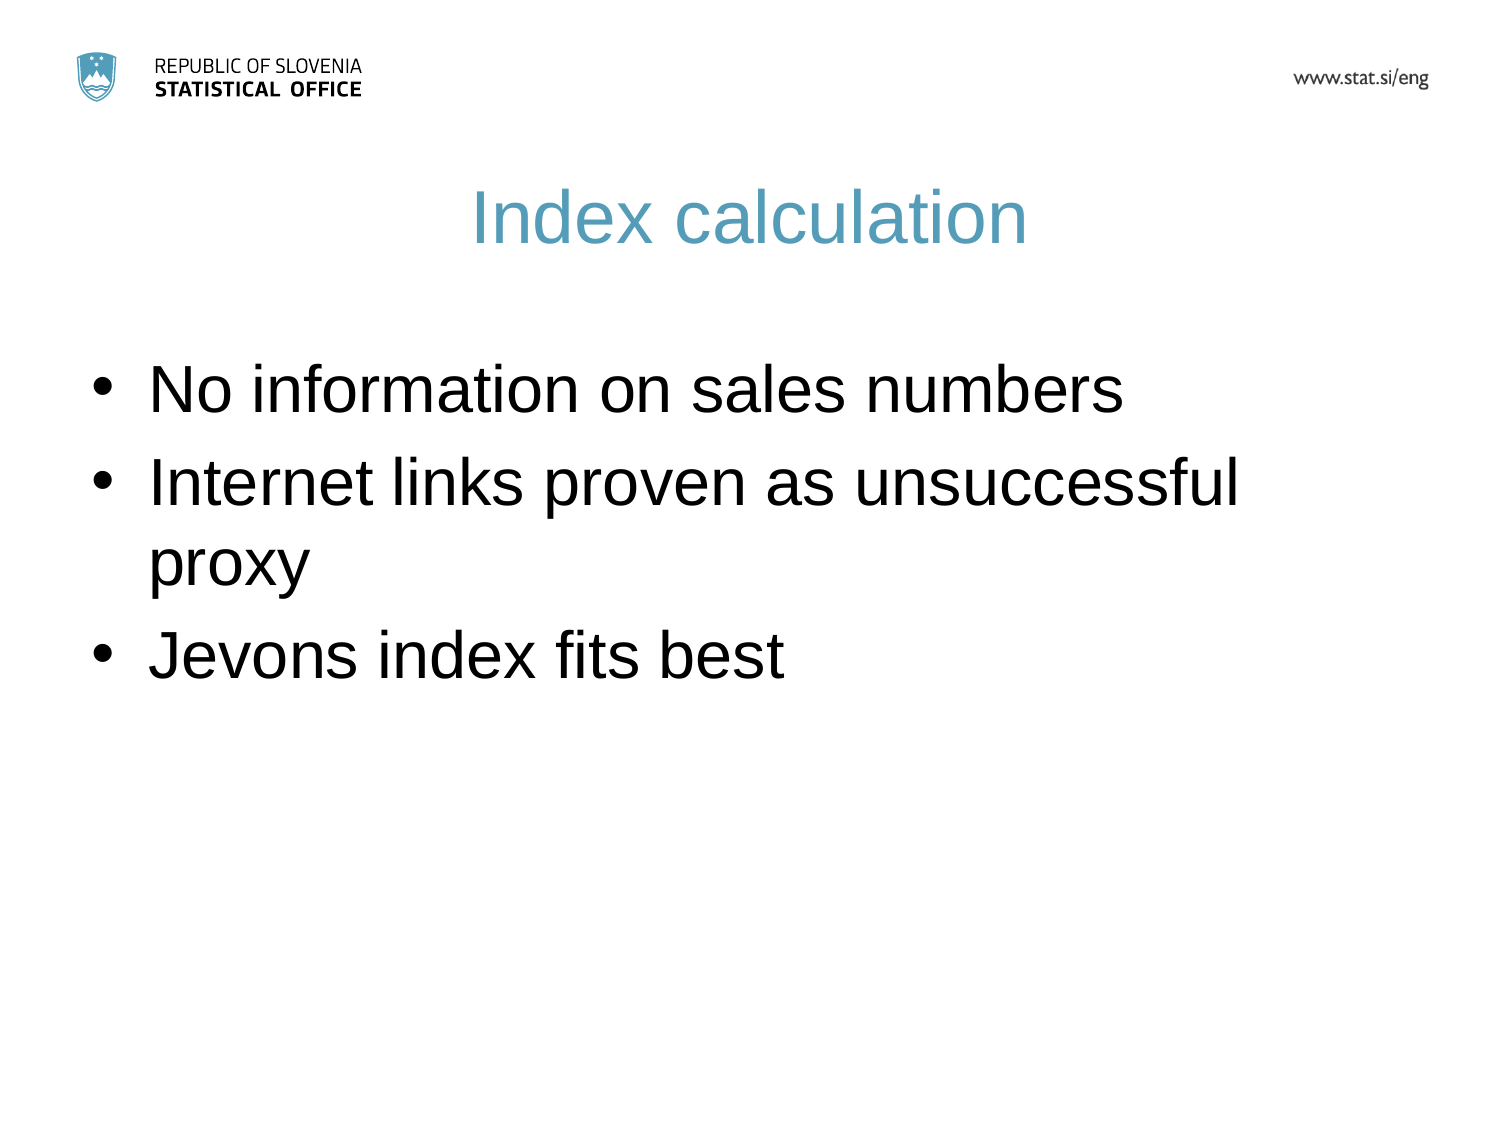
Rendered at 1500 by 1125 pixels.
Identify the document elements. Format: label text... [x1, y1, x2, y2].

list No information on sales numbers Internet links proven as unsuccessful proxy Jevons index fits best [76, 338, 1424, 1000]
picture [1293, 62, 1436, 92]
title Index calculation [75, 113, 1425, 315]
